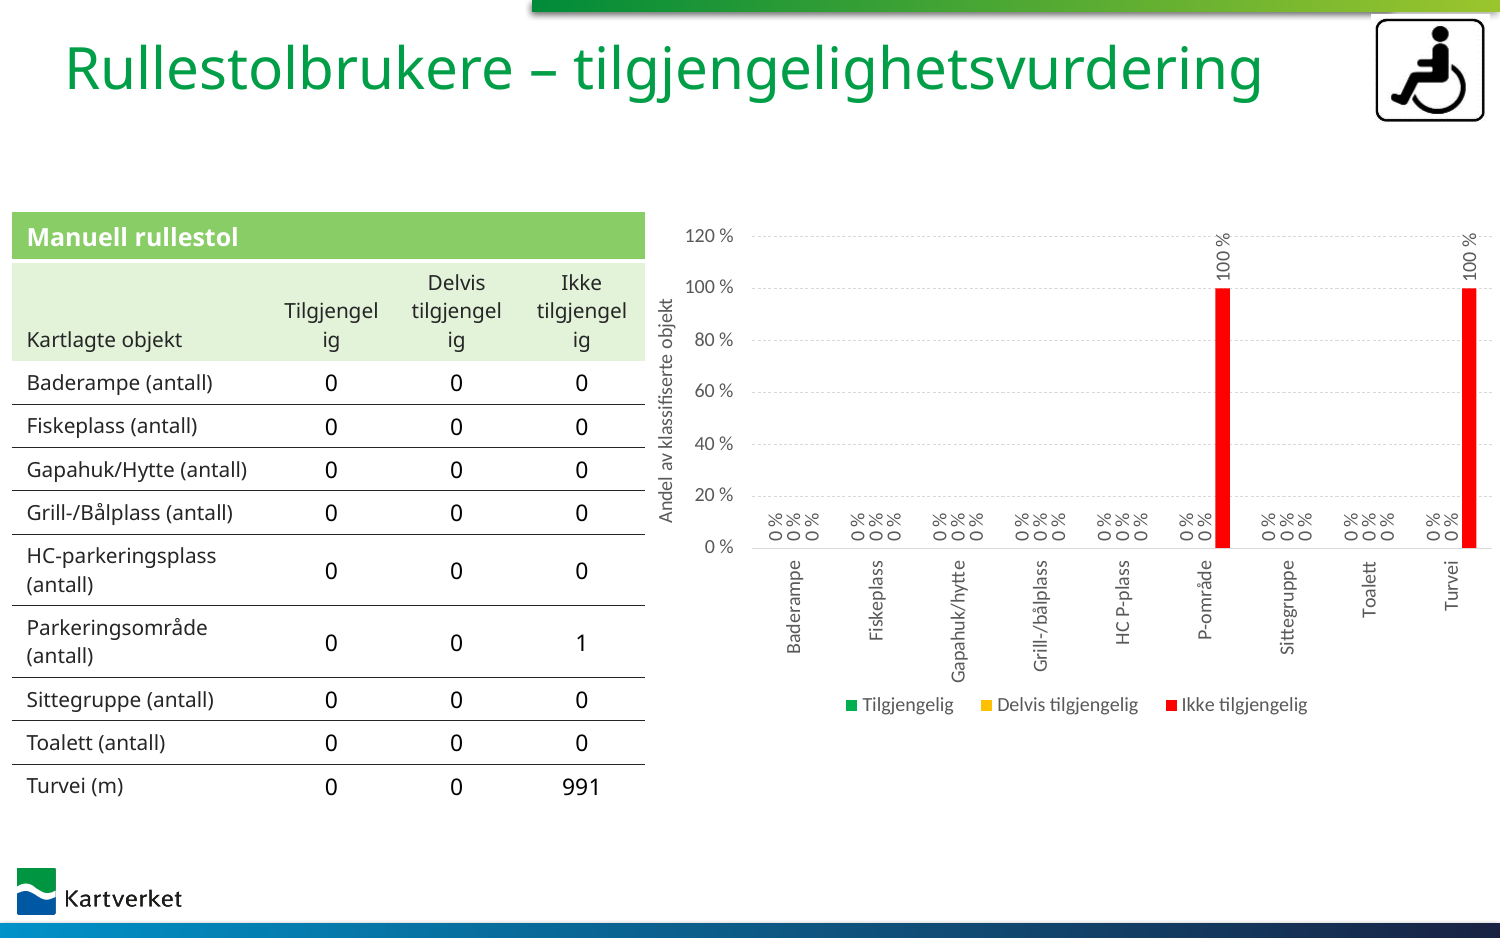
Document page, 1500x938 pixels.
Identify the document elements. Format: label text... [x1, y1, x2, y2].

table_cell 0 [394, 361, 519, 404]
table_cell HC-parkeringsplass (antall) [12, 535, 269, 605]
table_cell 0 [269, 678, 394, 720]
table_cell 0 [394, 678, 519, 720]
table_cell Fiskeplass (antall) [12, 405, 269, 447]
table_cell 0 [394, 765, 519, 807]
text_box Rullestolbrukere – tilgjengelighetsvurdering [49, 12, 1372, 109]
table_cell Kartlagte objekt [12, 263, 269, 361]
table_cell Tilgjengelig [269, 263, 394, 361]
table_cell 0 [269, 765, 394, 807]
table_cell 0 [519, 535, 638, 605]
table_cell 0 [519, 448, 638, 490]
table_cell 0 [269, 448, 394, 490]
table_cell 0 [269, 491, 394, 534]
table_cell 991 [519, 765, 645, 807]
table_cell 0 [519, 361, 638, 404]
table_cell Toalett (antall) [12, 721, 269, 764]
table_cell Ikke tilgjengelig [519, 263, 638, 361]
table_cell Sittegruppe (antall) [12, 678, 269, 720]
table_cell Baderampe (antall) [12, 361, 269, 404]
table_cell 0 [519, 491, 638, 534]
picture [1371, 13, 1491, 127]
table_cell 0 [394, 606, 519, 677]
picture [643, 218, 1500, 728]
table_cell 0 [394, 535, 519, 605]
table_cell 0 [519, 405, 638, 447]
table_cell 0 [394, 448, 519, 490]
table_cell Delvis tilgjengelig [394, 263, 519, 361]
table_cell 0 [269, 535, 394, 605]
table_cell 0 [269, 606, 394, 677]
table_cell 0 [519, 721, 645, 764]
table_cell 1 [519, 606, 638, 677]
table_cell Grill-/Bålplass (antall) [12, 491, 269, 534]
table_cell Turvei (m) [12, 765, 269, 807]
table_header Manuell rullestol [12, 212, 645, 259]
table_cell 0 [269, 405, 394, 447]
table_cell 0 [394, 405, 519, 447]
table_cell 0 [519, 678, 638, 720]
table_cell 0 [269, 361, 394, 404]
table_cell 0 [394, 491, 519, 534]
table_cell Gapahuk/Hytte (antall) [12, 448, 269, 490]
table_cell Parkeringsområde (antall) [12, 606, 269, 677]
table_cell 0 [269, 721, 394, 764]
table_cell 0 [394, 721, 519, 764]
